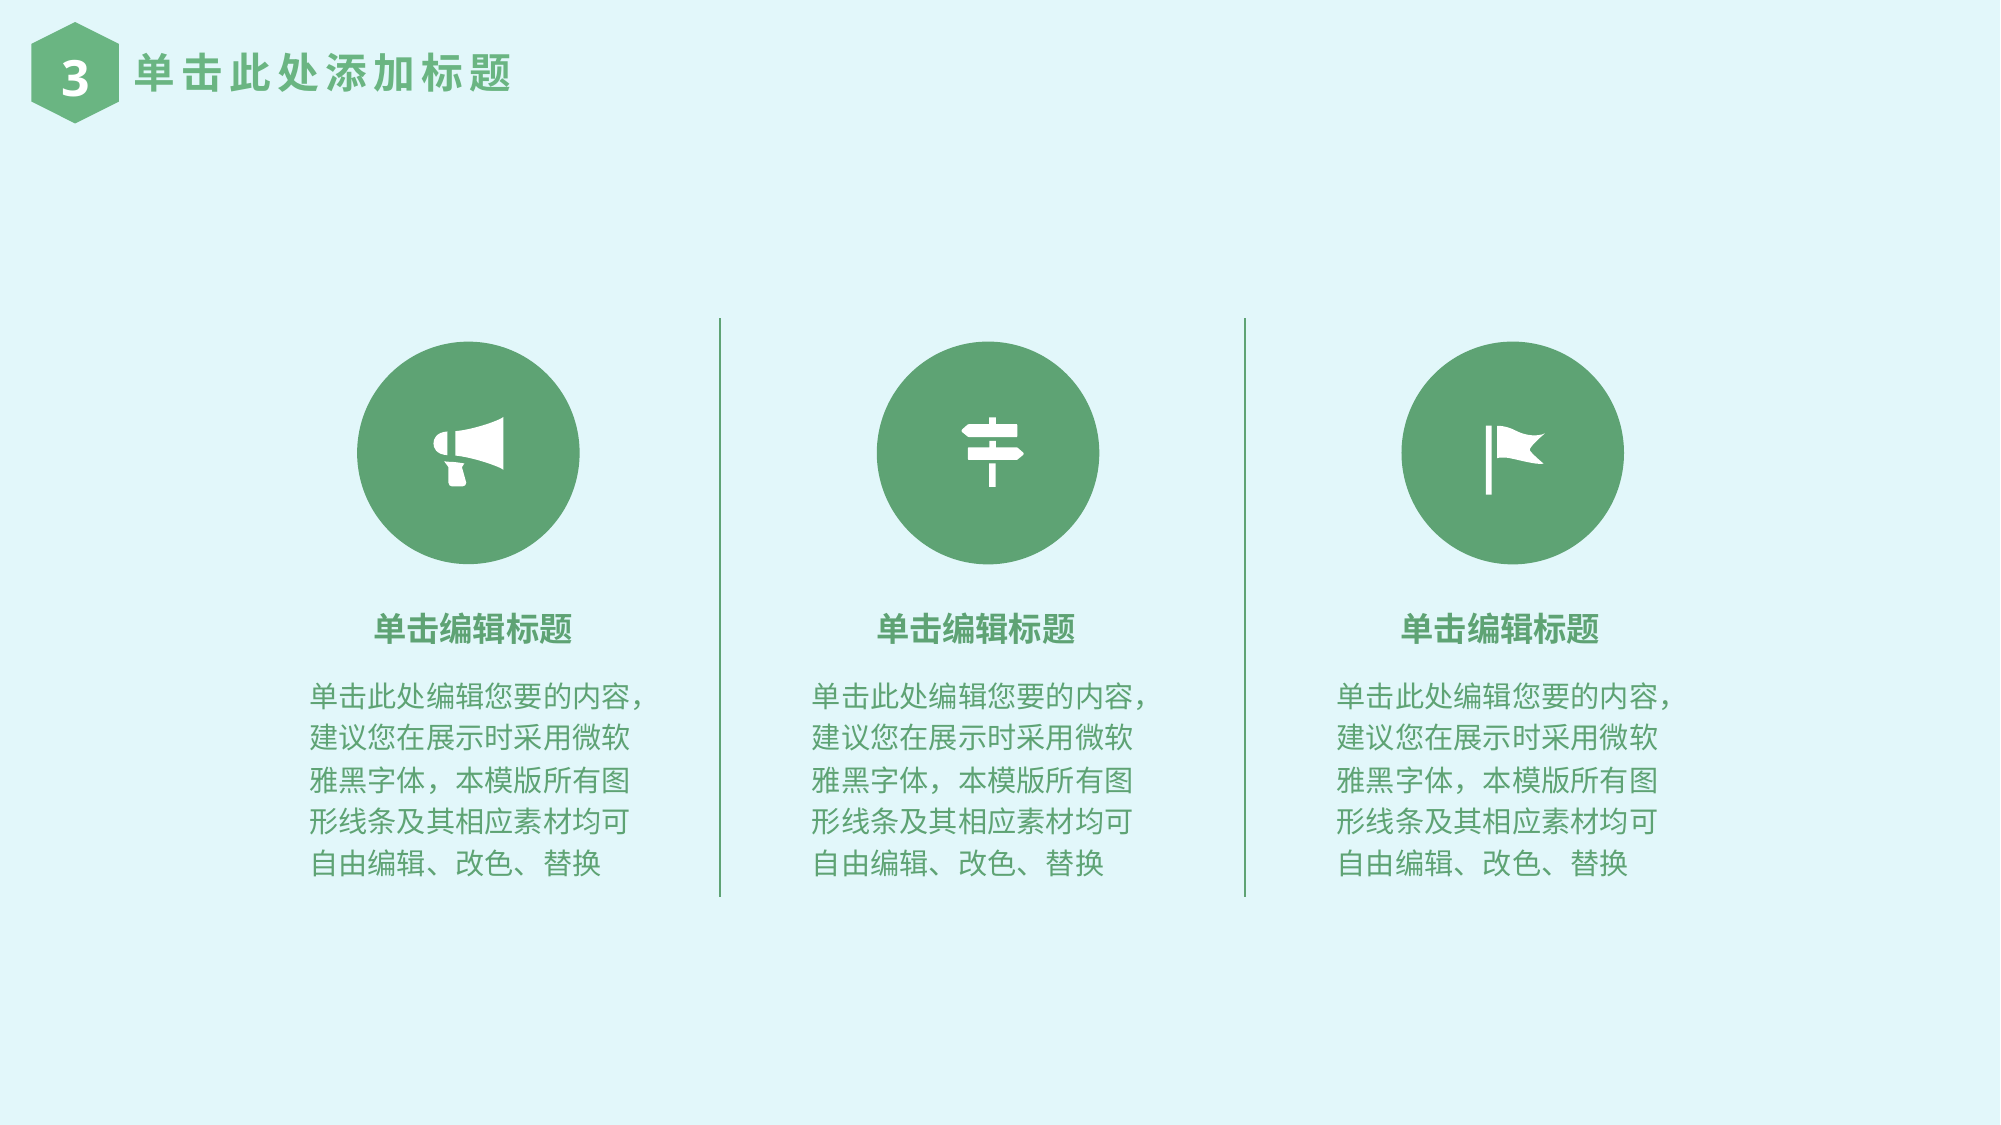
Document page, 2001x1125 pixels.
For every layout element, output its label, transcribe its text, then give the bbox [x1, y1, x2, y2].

text_box 单击此处编辑您要的内容，建议您在展示时采用微软雅黑字体，本模版所有图形线条及其相应素材均可自由编辑、改色、替换 [309, 670, 650, 881]
text_box [30, 20, 118, 111]
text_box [433, 417, 504, 487]
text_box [961, 417, 1024, 487]
text_box 单击编辑标题 [876, 608, 1089, 649]
text_box 单击编辑标题 [1400, 608, 1614, 649]
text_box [1485, 425, 1545, 495]
text_box [875, 340, 1101, 566]
text_box [1400, 340, 1626, 566]
text_box 单击此处添加标题 [118, 39, 570, 105]
text_box 单击此处编辑您要的内容，建议您在展示时采用微软雅黑字体，本模版所有图形线条及其相应素材均可自由编辑、改色、替换 [811, 670, 1153, 881]
text_box 单击此处编辑您要的内容，建议您在展示时采用微软雅黑字体，本模版所有图形线条及其相应素材均可自由编辑、改色、替换 [1336, 670, 1678, 881]
text_box [356, 340, 581, 566]
text_box [53, 114, 97, 125]
text_box 单击编辑标题 [373, 608, 586, 649]
text_box 3 [46, 39, 104, 114]
